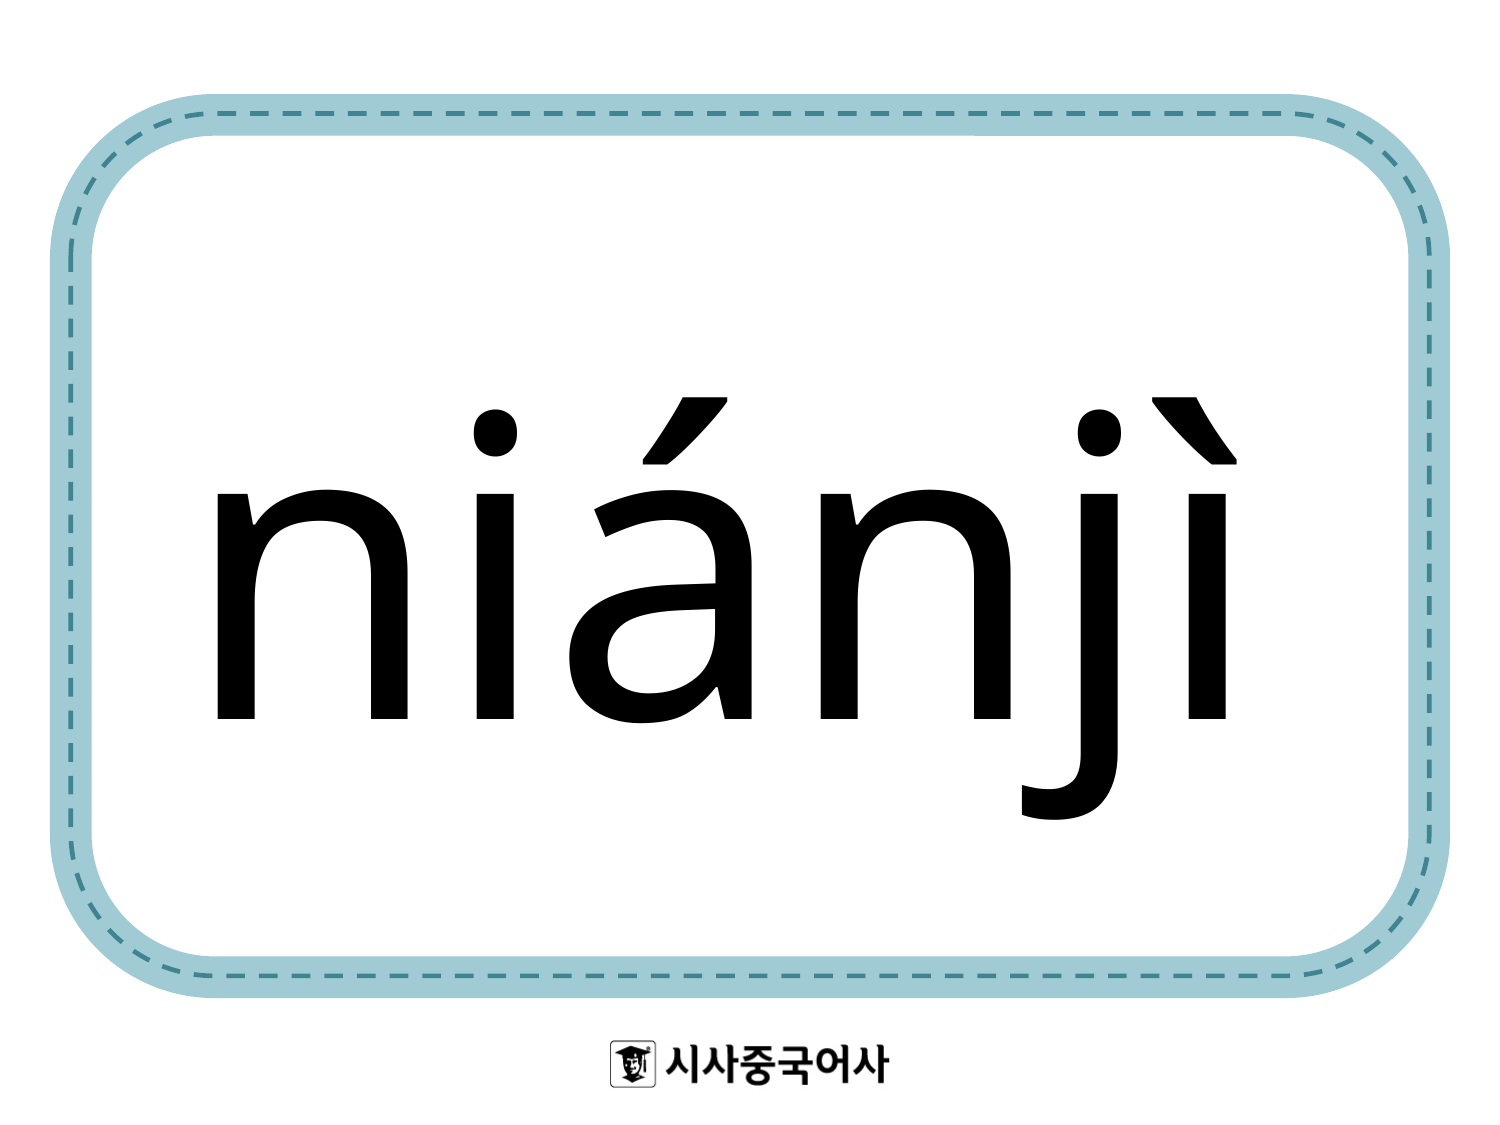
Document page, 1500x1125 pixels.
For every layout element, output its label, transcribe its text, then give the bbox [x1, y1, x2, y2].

text_box niánjì [145, 219, 1354, 883]
picture [602, 1034, 898, 1094]
